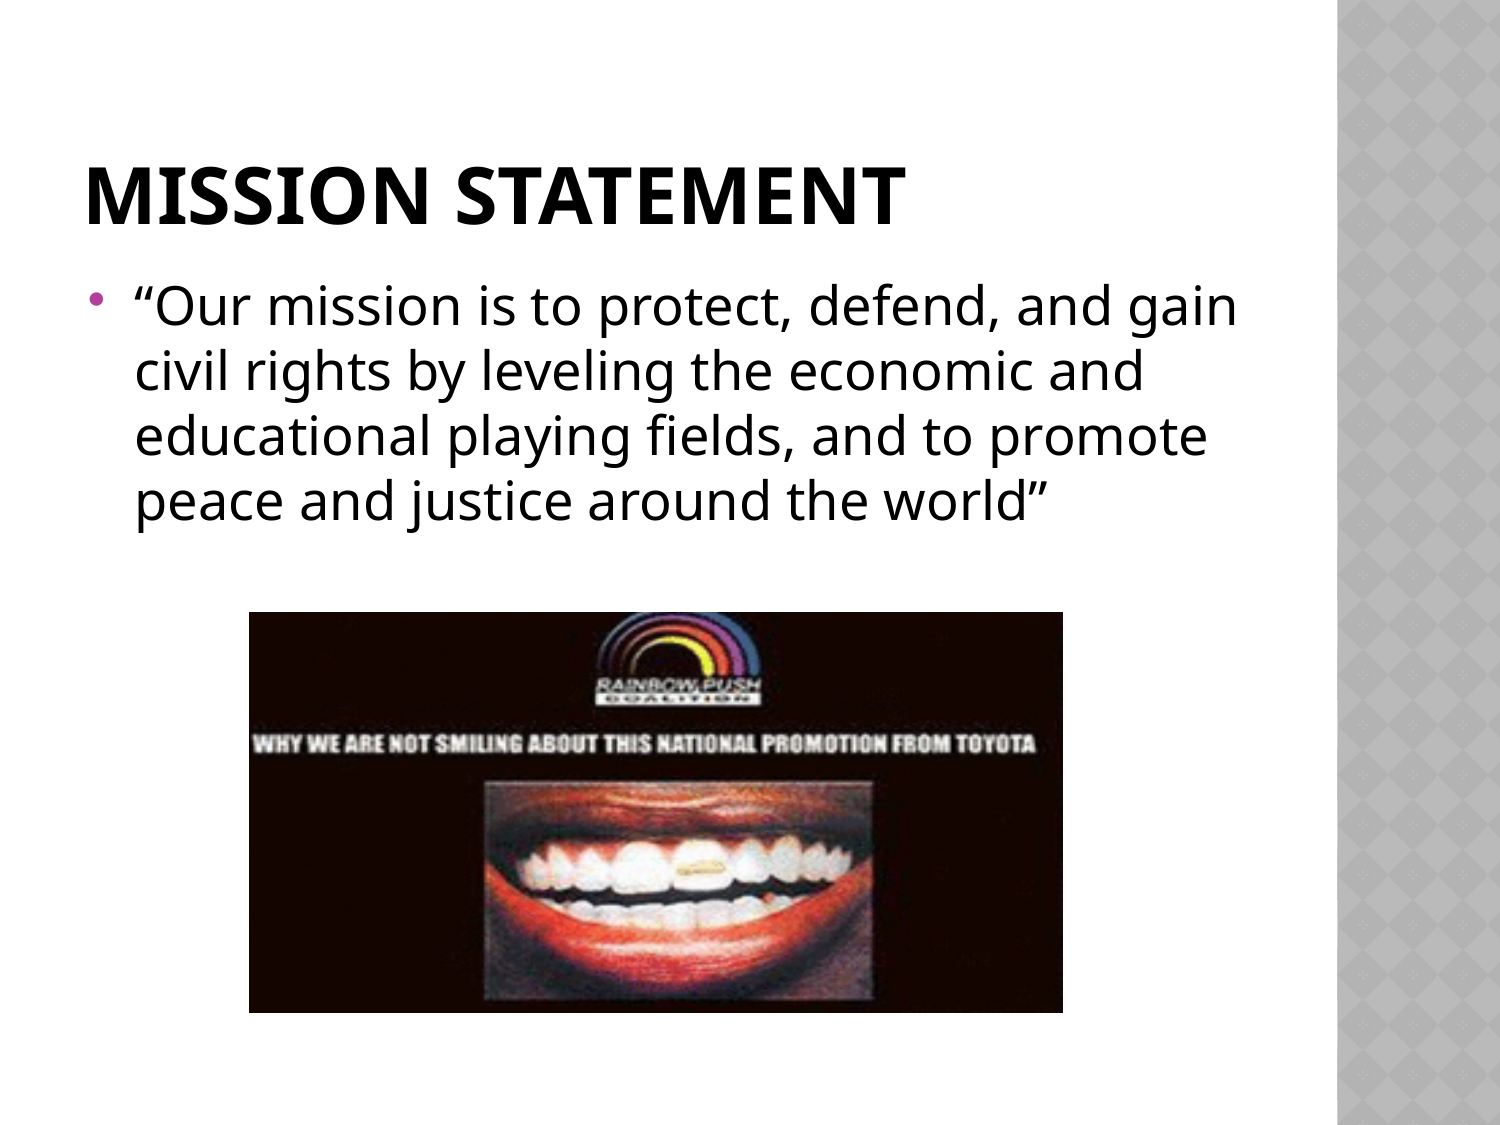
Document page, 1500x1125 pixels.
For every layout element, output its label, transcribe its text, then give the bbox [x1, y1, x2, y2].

picture [249, 612, 1063, 1013]
list “Our mission is to protect, defend, and gain civil rights by leveling the economic and educational playing fields, and to promote peace and justice around the world” [75, 264, 1263, 1059]
title Mission Statement [75, 52, 1263, 240]
